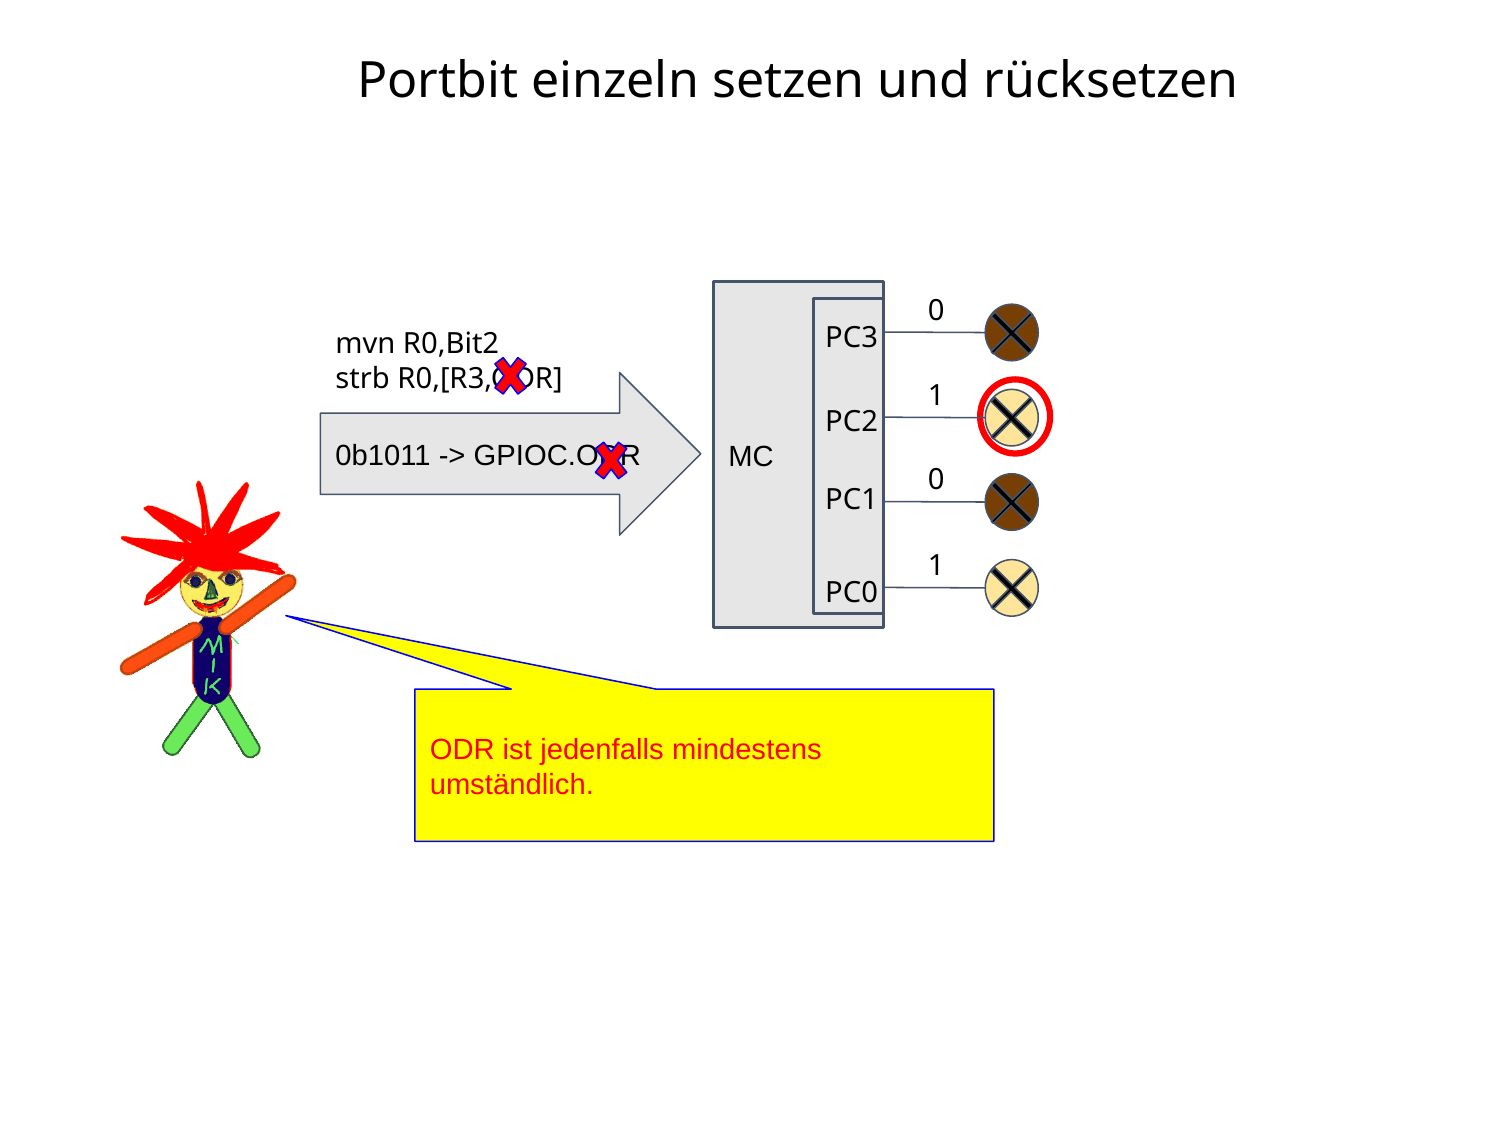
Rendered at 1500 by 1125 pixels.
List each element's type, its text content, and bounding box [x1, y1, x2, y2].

text_box MC [713, 281, 877, 628]
text_box PC0 [810, 558, 877, 617]
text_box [882, 360, 1051, 445]
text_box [882, 275, 1051, 360]
title Portbit einzeln setzen und rücksetzen [160, 41, 1436, 116]
text_box ODR ist jedenfalls mindestens umständlich. [312, 620, 994, 842]
text_box mvn R0,Bit2 strb R0,[R3,ODR] [320, 309, 597, 405]
picture [100, 473, 308, 765]
text_box [813, 298, 877, 614]
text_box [882, 445, 1051, 531]
text_box [595, 442, 627, 479]
text_box [494, 357, 527, 395]
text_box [882, 531, 1051, 628]
text_box 0b1011 -> GPIOC.ODR [320, 372, 701, 536]
